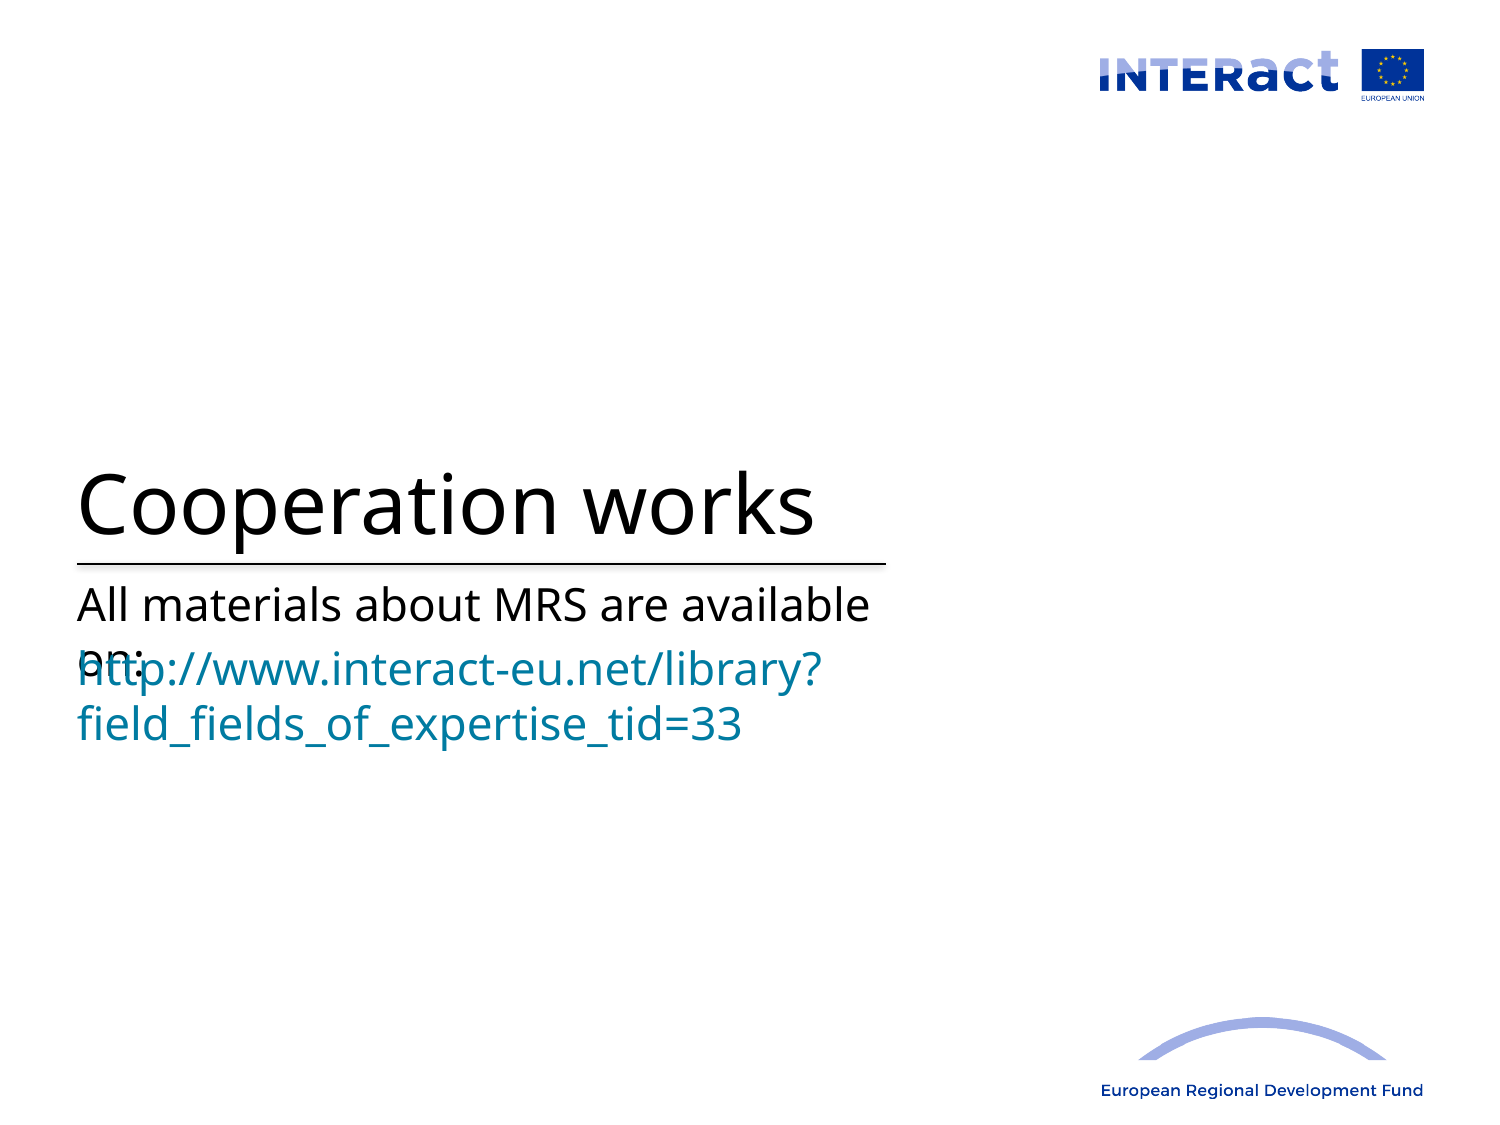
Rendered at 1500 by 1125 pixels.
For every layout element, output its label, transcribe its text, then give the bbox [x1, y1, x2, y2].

picture [1100, 1017, 1424, 1099]
subtitle All materials about MRS are available on: [76, 575, 886, 631]
title Cooperation works [76, 450, 886, 552]
picture [1100, 49, 1424, 101]
list http://www.interact-eu.net/library?field_fields_of_expertise_tid=33 [76, 639, 1460, 738]
